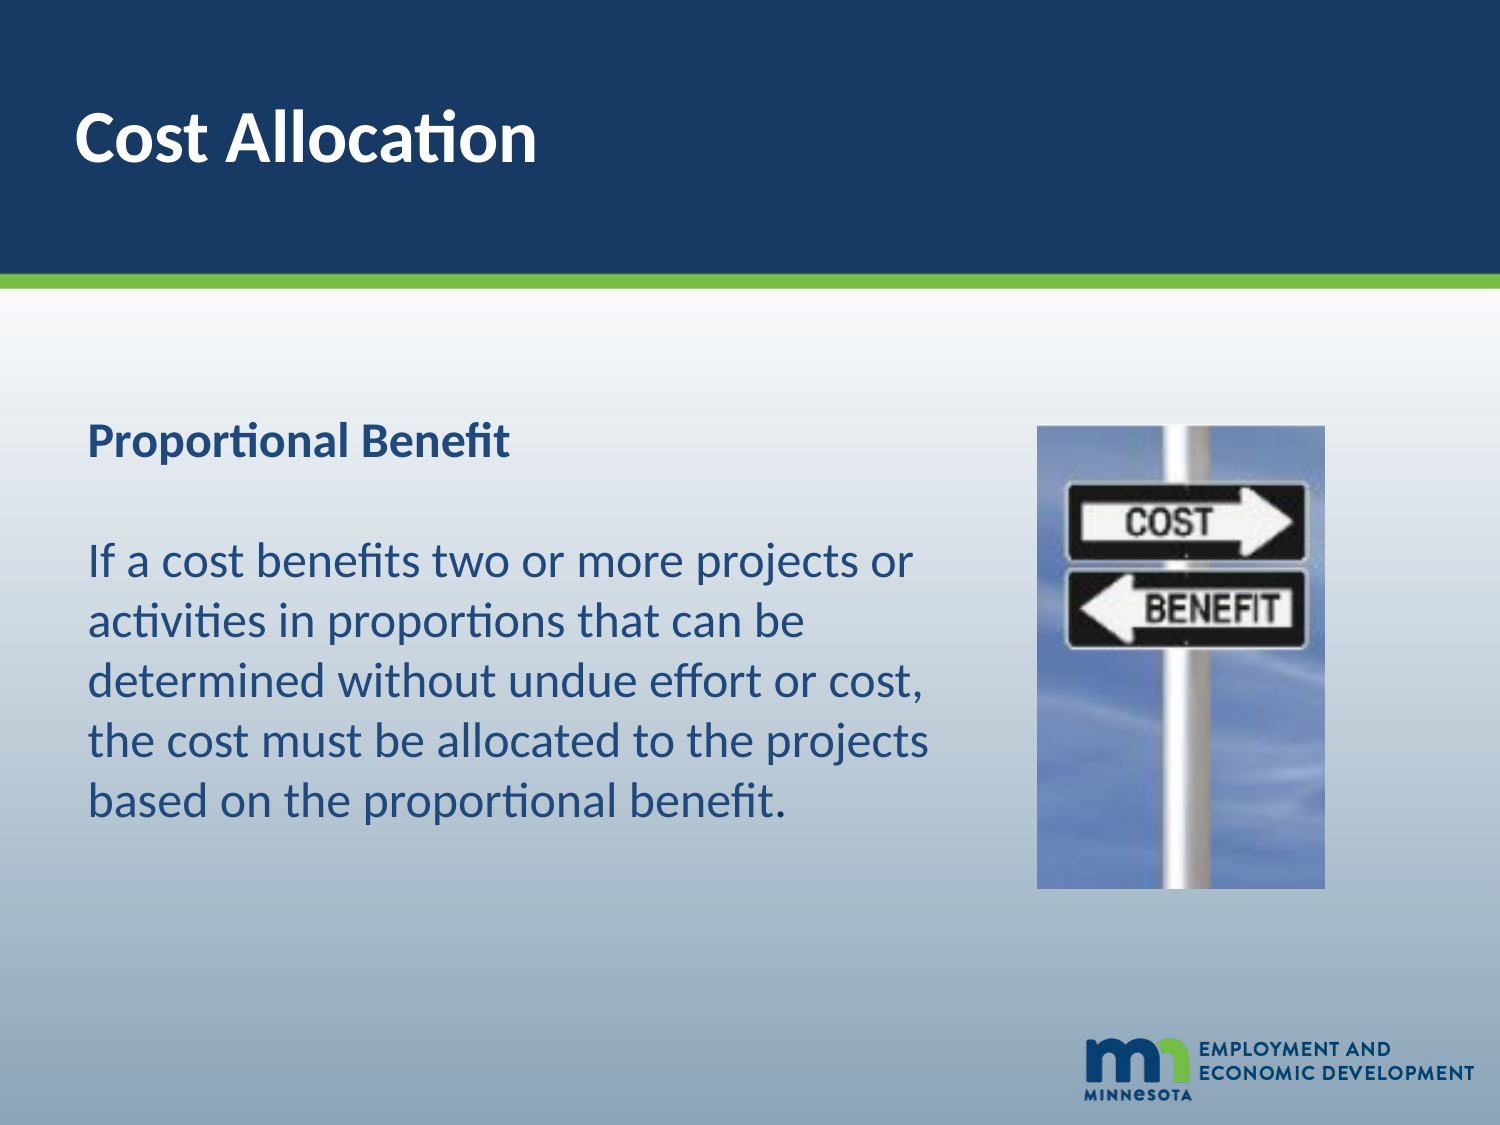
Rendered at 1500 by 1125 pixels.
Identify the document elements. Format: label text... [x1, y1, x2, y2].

picture [0, 0, 1500, 1125]
title Cost Allocation [75, 87, 675, 270]
list Proportional Benefit If a cost benefits two or more projects or activities in proportions that can be determined without undue effort or cost, the cost must be allocated to the projects based on the proportional benefit. [87, 362, 938, 878]
